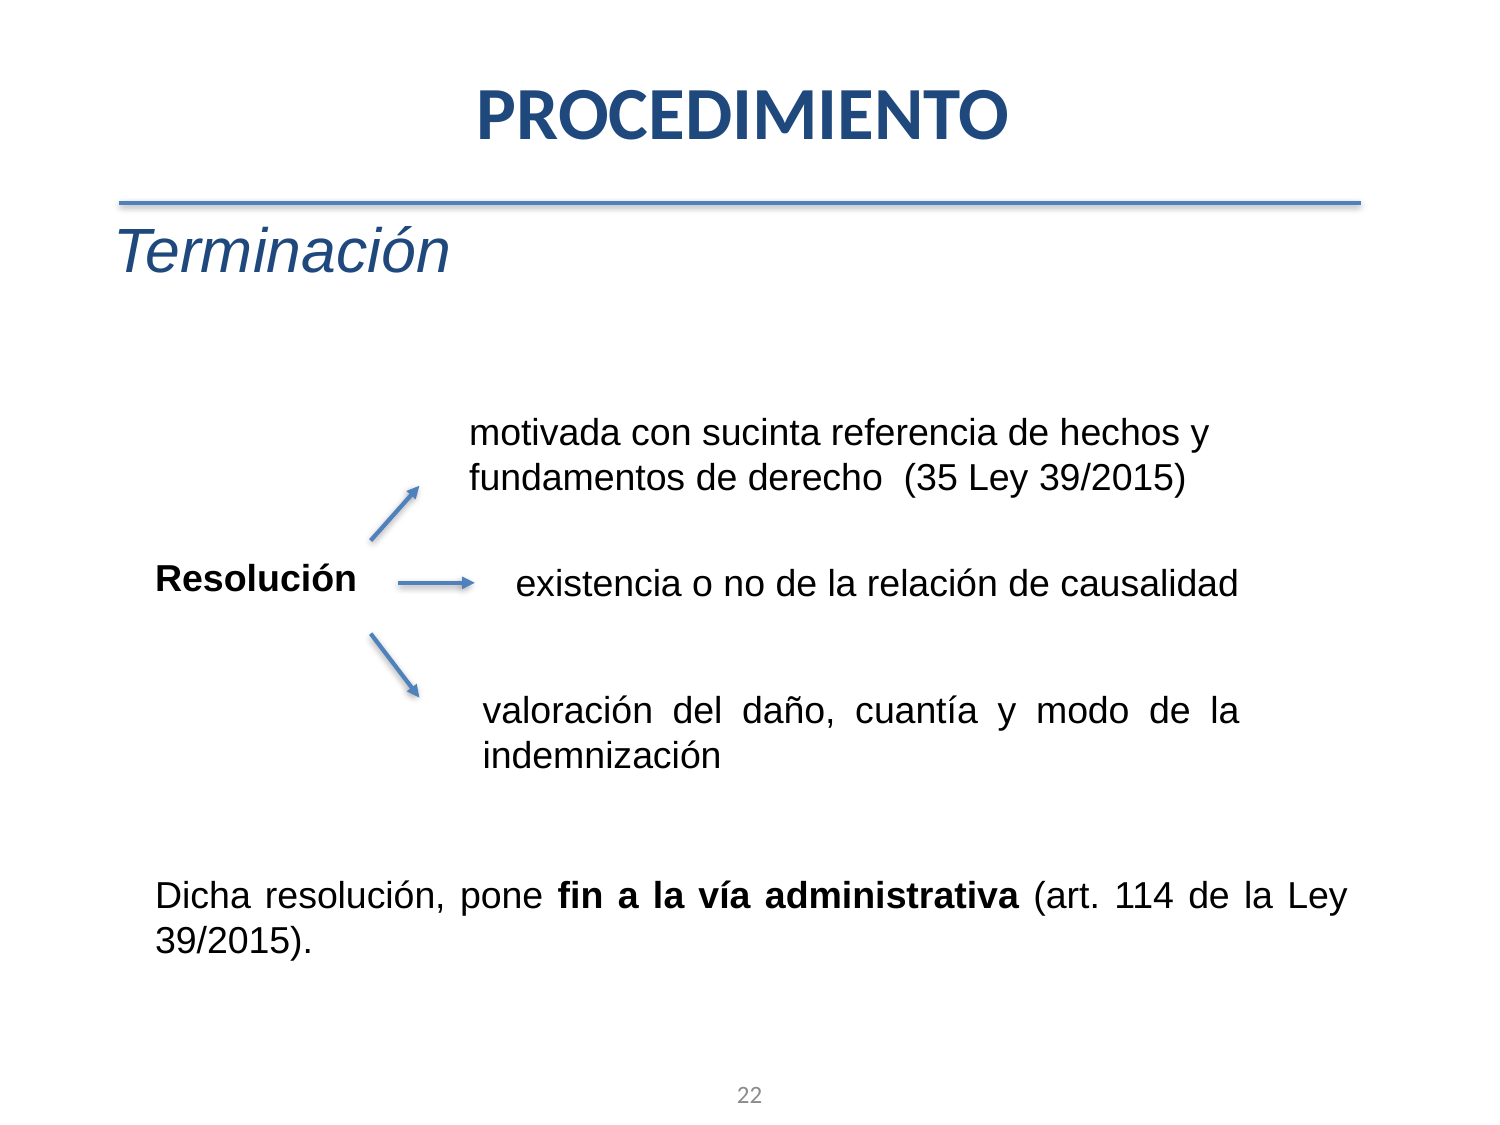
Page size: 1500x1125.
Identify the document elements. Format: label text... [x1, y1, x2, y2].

slide_number 22 [0, 1063, 1500, 1124]
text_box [370, 485, 420, 541]
text_box PROCEDIMIENTO [1, 15, 1500, 203]
text_box valoración del daño, cuantía y modo de la indemnización [467, 678, 1255, 784]
text_box motivada con sucinta referencia de hechos y fundamentos de derecho (35 Ley 39/2015) [454, 400, 1328, 551]
text_box Resolución [140, 546, 500, 652]
text_box Dicha resolución, pone fin a la vía administrativa (art. 114 de la Ley 39/2015). [140, 323, 1363, 969]
text_box existencia o no de la relación de causalidad [500, 551, 1293, 657]
text_box Terminación [98, 202, 467, 293]
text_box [370, 633, 420, 698]
